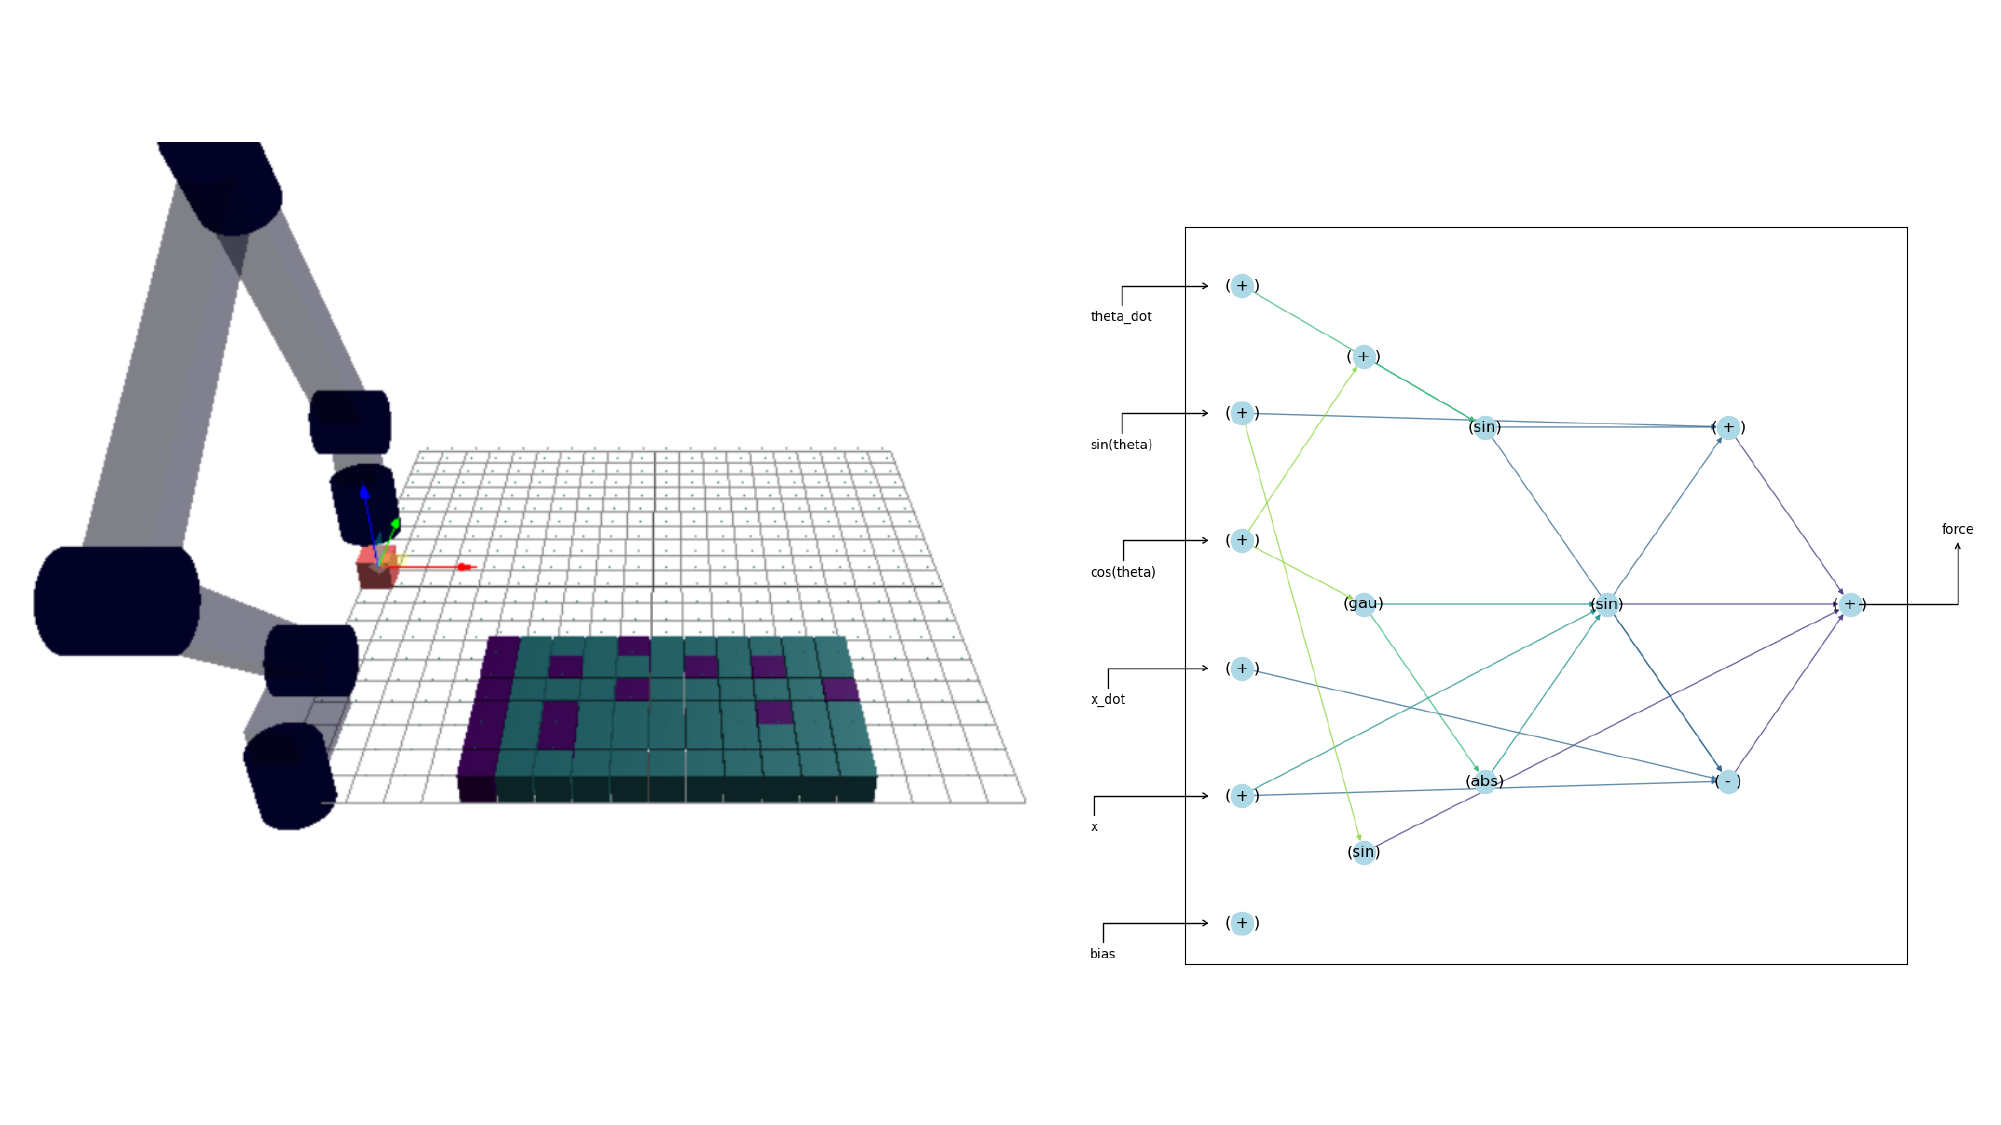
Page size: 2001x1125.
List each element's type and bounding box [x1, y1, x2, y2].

picture [0, 112, 2000, 1069]
